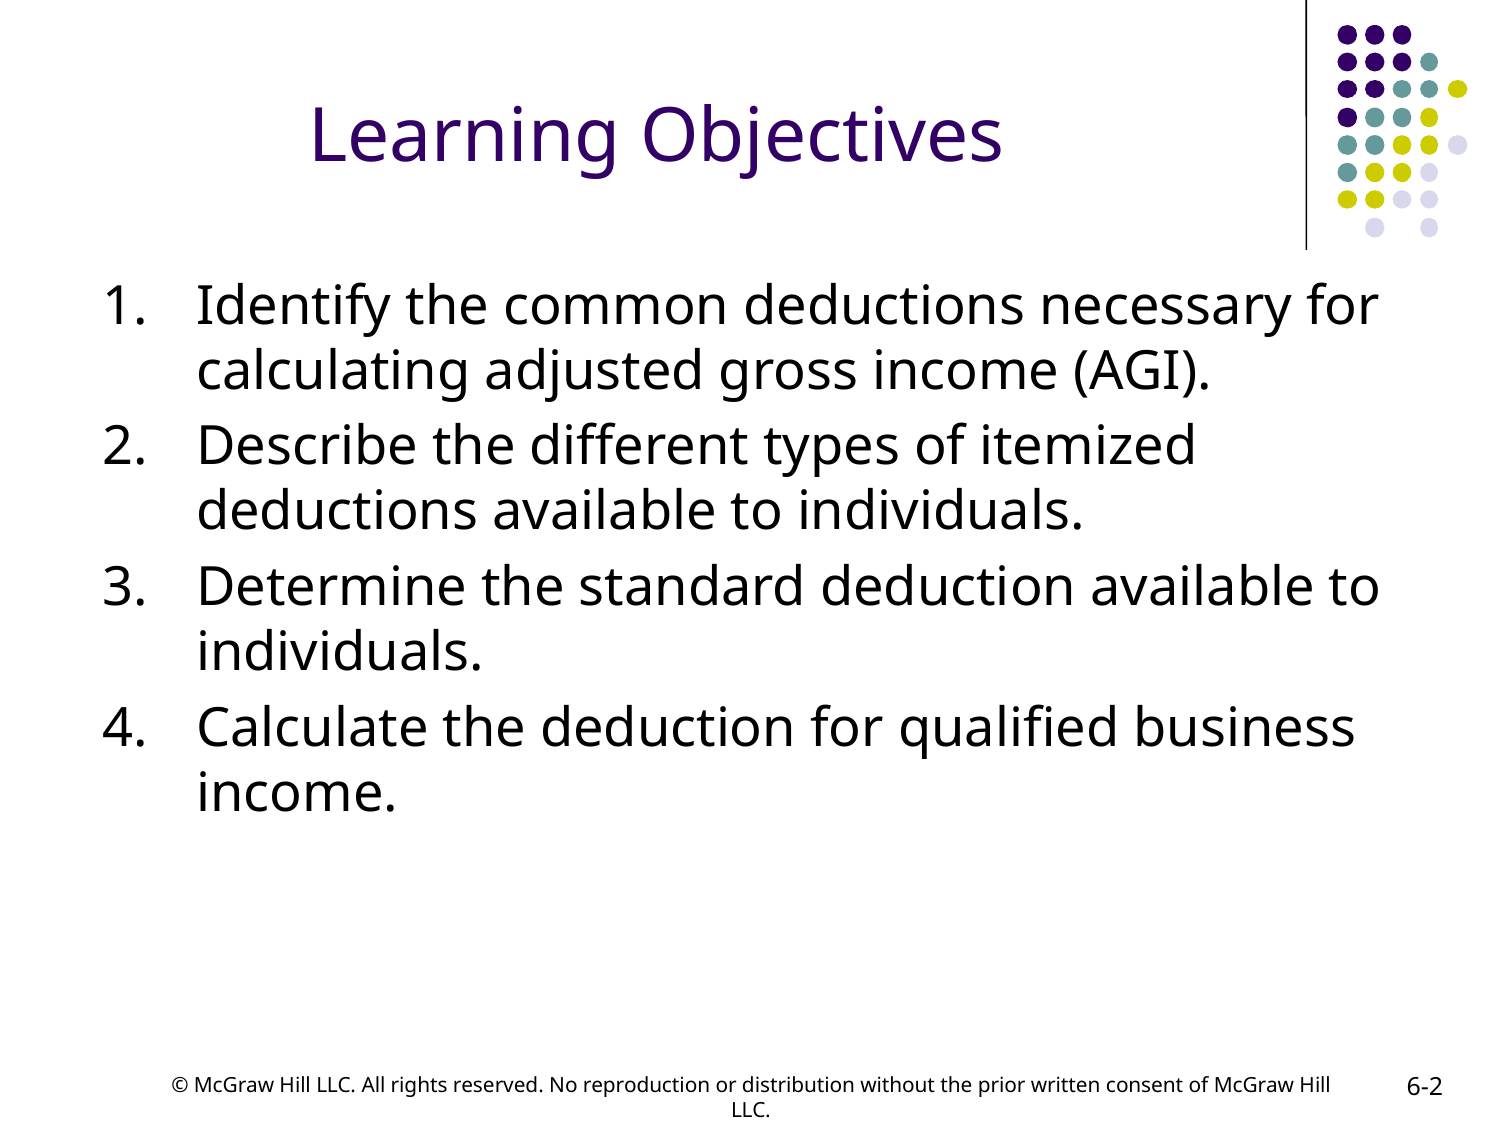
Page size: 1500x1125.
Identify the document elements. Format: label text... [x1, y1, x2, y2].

list Identify the common deductions necessary for calculating adjusted gross income (AGI). Describe the different types of itemized deductions available to individuals. Determine the standard deduction available to individuals. Calculate the deduction for qualified business income. [87, 262, 1413, 1050]
title Learning Objectives [25, 24, 1288, 238]
